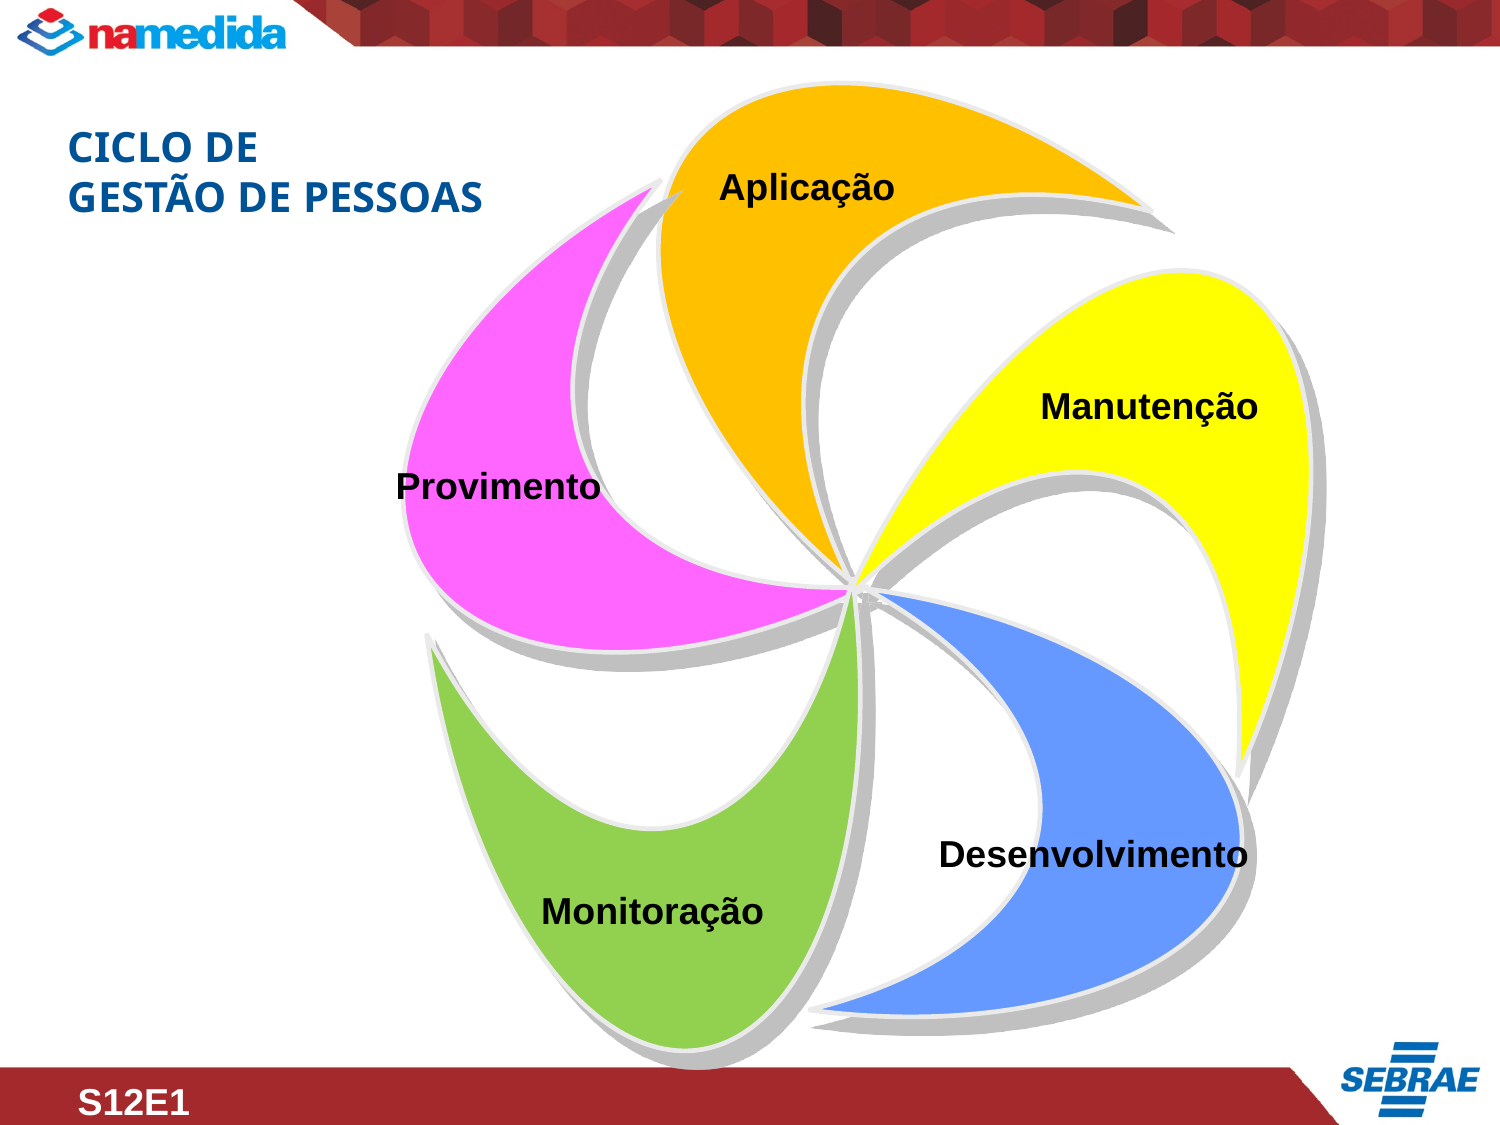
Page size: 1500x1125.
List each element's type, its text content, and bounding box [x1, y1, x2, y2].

text_box Aplicação [619, 160, 995, 217]
text_box [854, 586, 869, 594]
text_box Monitoração [502, 885, 803, 941]
text_box [727, 82, 987, 113]
text_box Desenvolvimento [906, 827, 1282, 883]
text_box [808, 883, 1233, 1017]
picture [0, 0, 1500, 1125]
text_box [404, 513, 849, 653]
text_box S12E1 [63, 1070, 227, 1125]
text_box CICLO DE GESTÃO DE PESSOAS [53, 113, 1070, 303]
text_box Provimento [375, 459, 622, 516]
text_box [865, 588, 1242, 827]
text_box Manutenção [980, 379, 1319, 435]
text_box [664, 303, 850, 581]
text_box [854, 389, 1312, 778]
text_box [990, 270, 1300, 379]
text_box [1070, 153, 1153, 212]
text_box [426, 577, 861, 1051]
text_box [406, 203, 634, 459]
